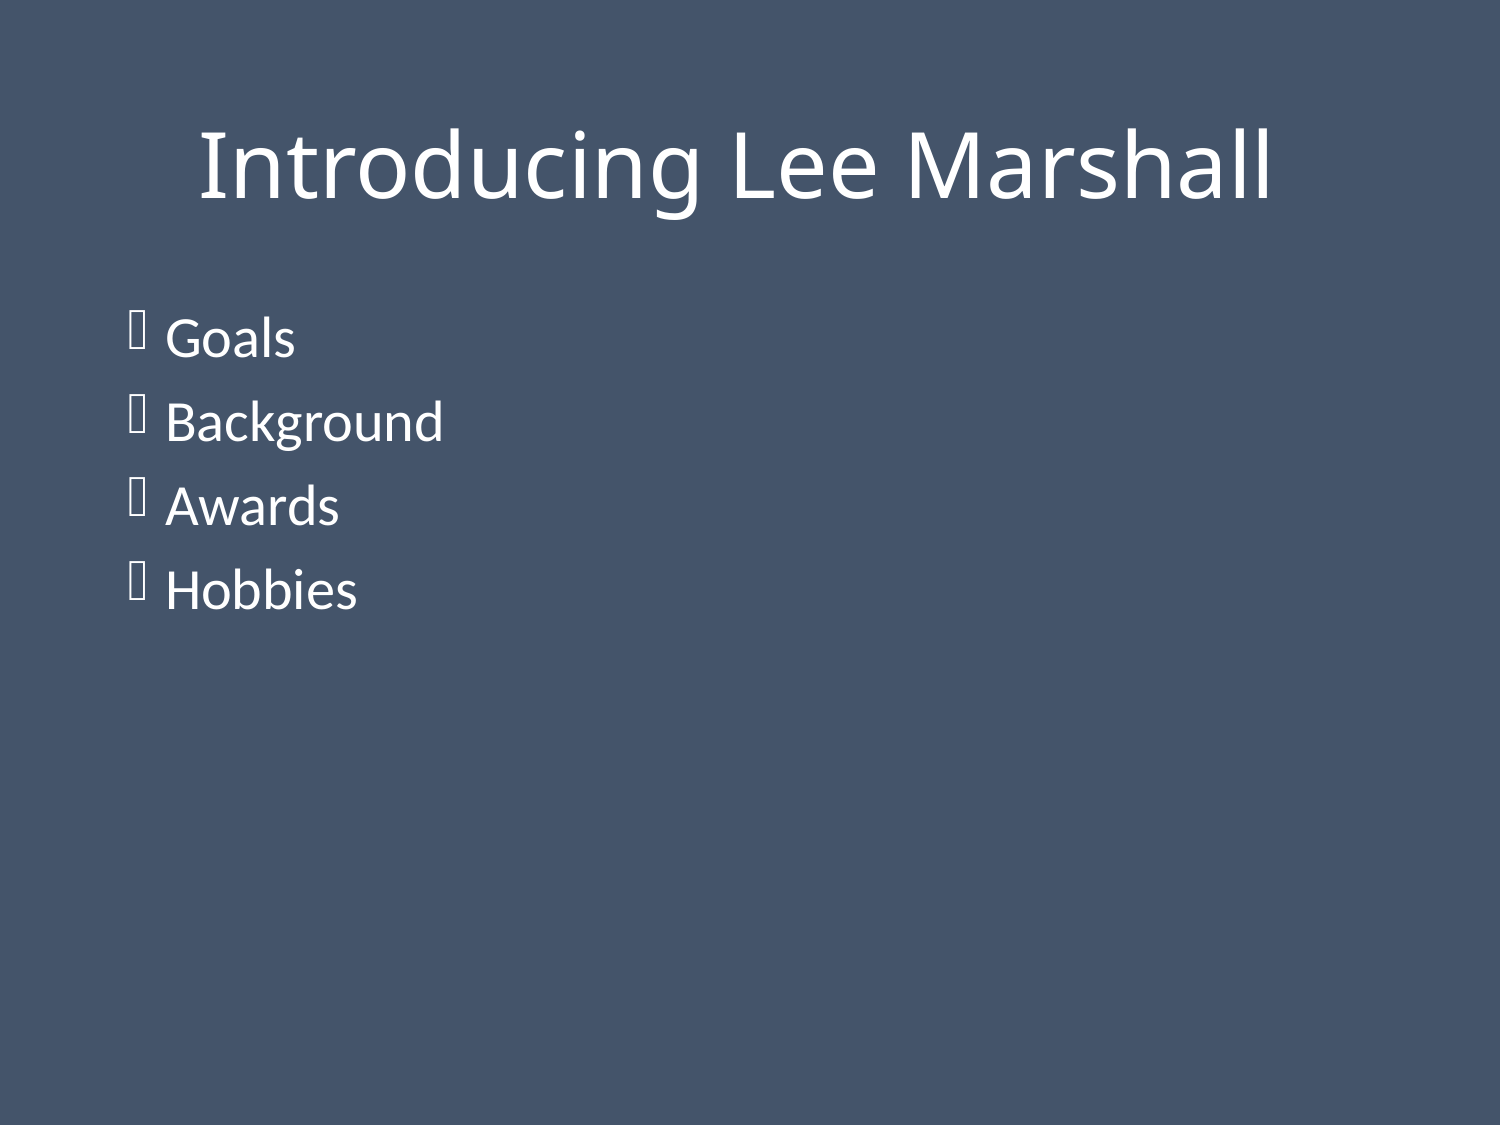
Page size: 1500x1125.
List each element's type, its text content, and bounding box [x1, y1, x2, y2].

title Introducing Lee Marshall [112, 60, 1388, 278]
list Goals Background Awards Hobbies [112, 299, 1388, 1014]
